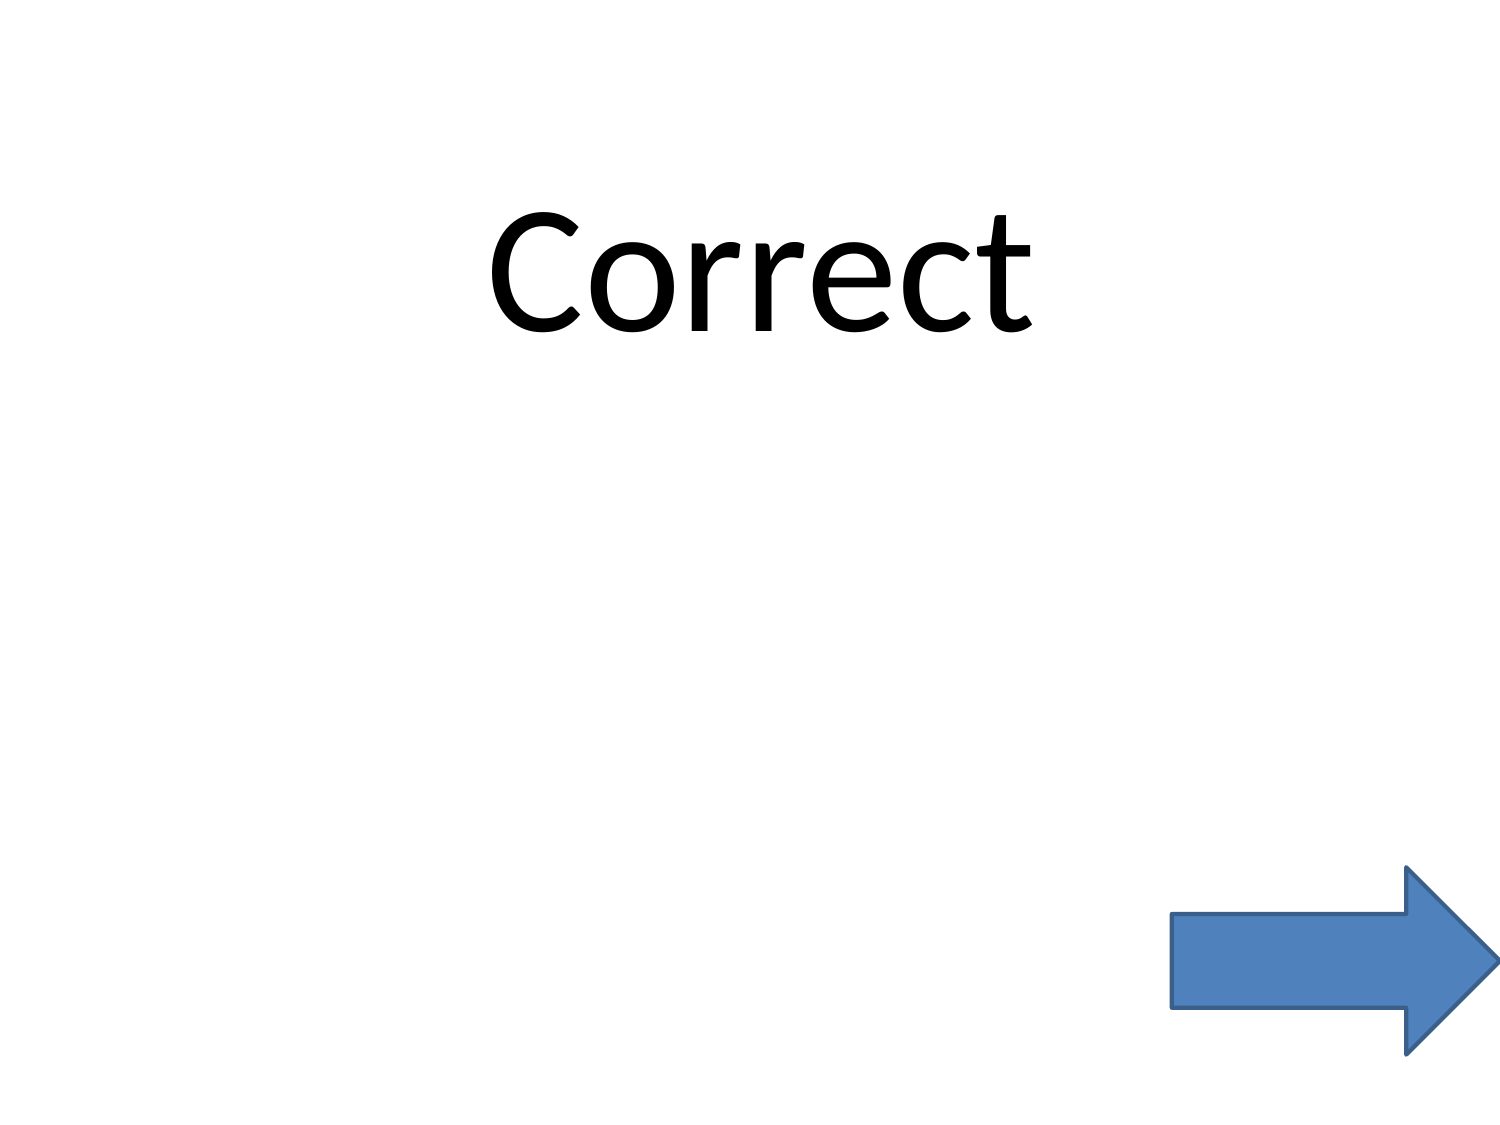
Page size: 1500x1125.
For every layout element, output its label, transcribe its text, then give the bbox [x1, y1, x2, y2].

text_box Correct [164, 140, 1360, 376]
text_box [1169, 865, 1500, 1057]
